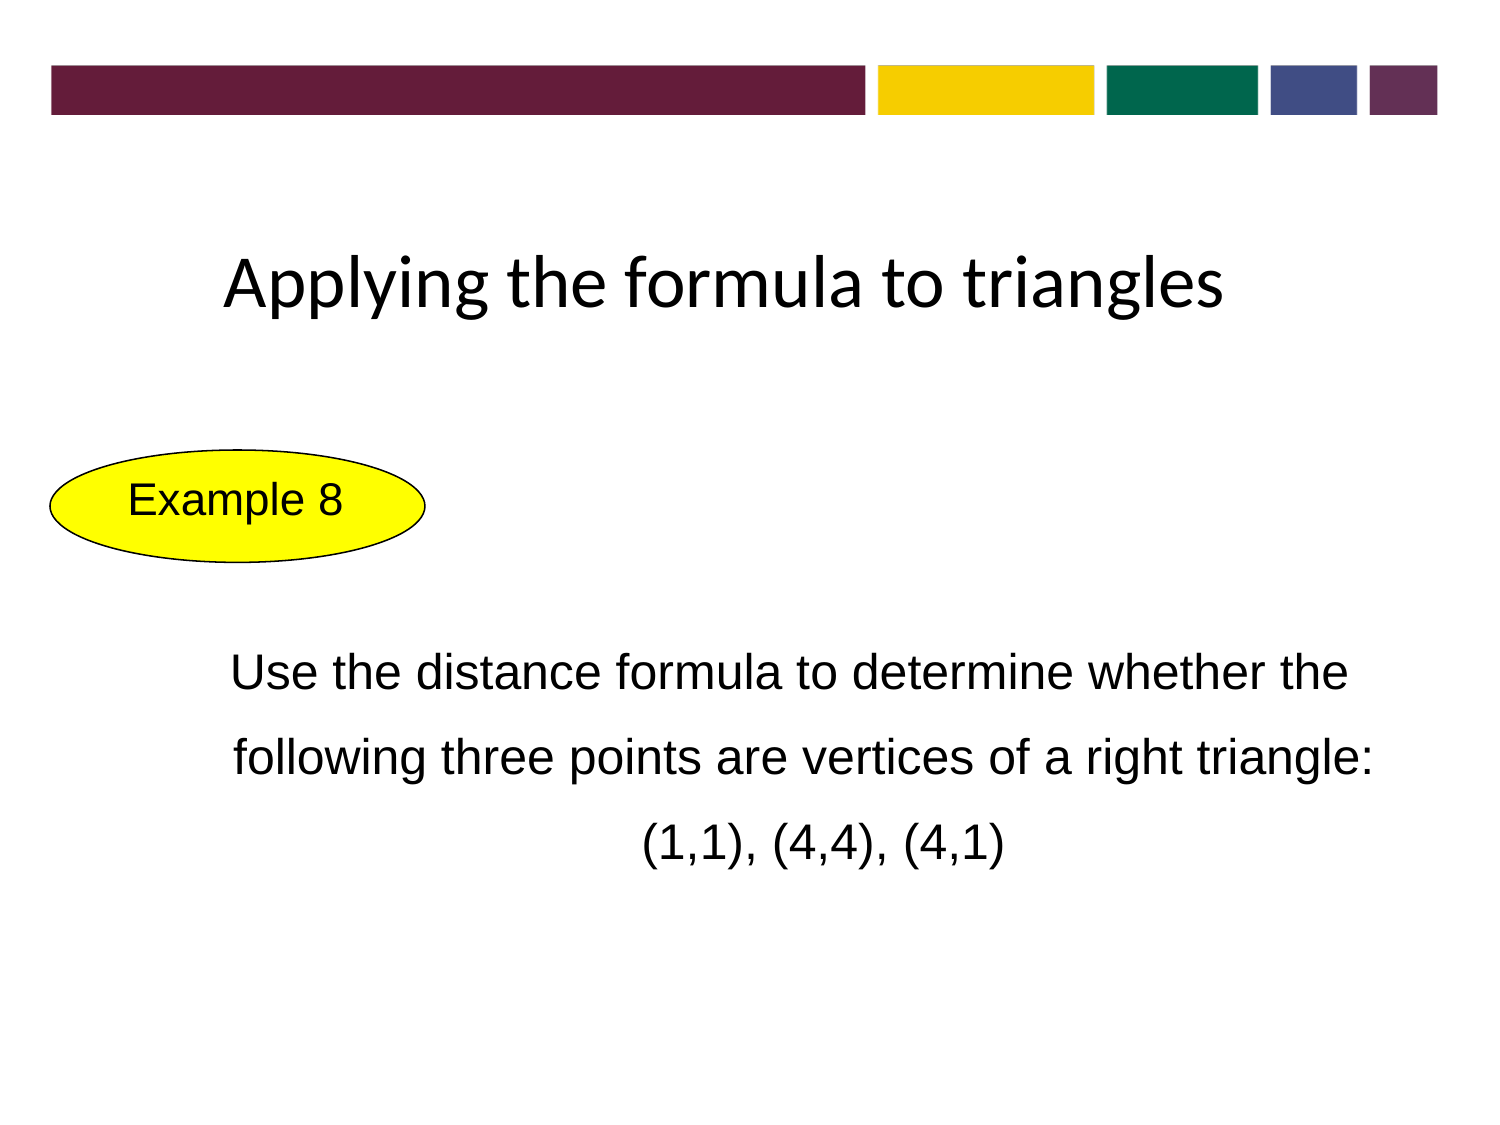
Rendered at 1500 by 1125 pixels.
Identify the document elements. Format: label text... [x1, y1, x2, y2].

text_box Applying the formula to triangles [174, 224, 1275, 330]
picture [37, 49, 1438, 116]
text_box [210, 248, 1289, 414]
text_box Use the distance formula to determine whether the following three points are vertices of a right triangle: (1,1), (4,4), (4,1) [162, 562, 1500, 878]
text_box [49, 449, 426, 563]
